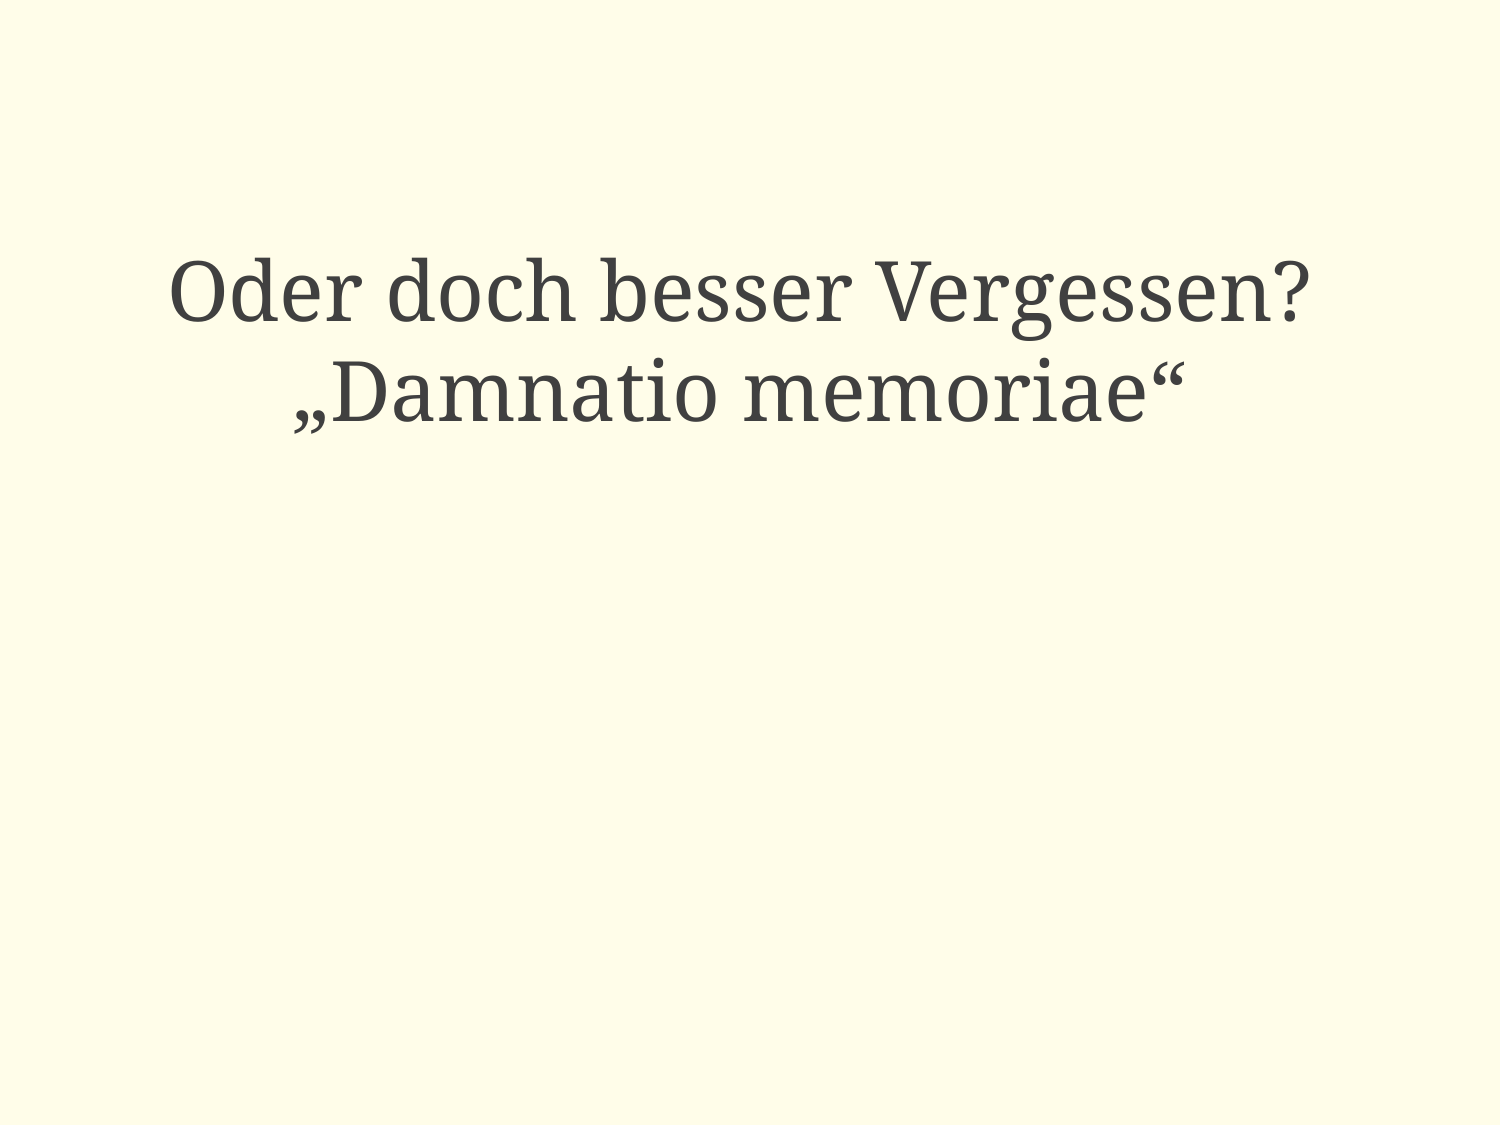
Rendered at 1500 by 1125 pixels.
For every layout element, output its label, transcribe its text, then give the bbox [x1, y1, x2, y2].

title Oder doch besser Vergessen? „Damnatio memoriae“ [64, 196, 1415, 480]
